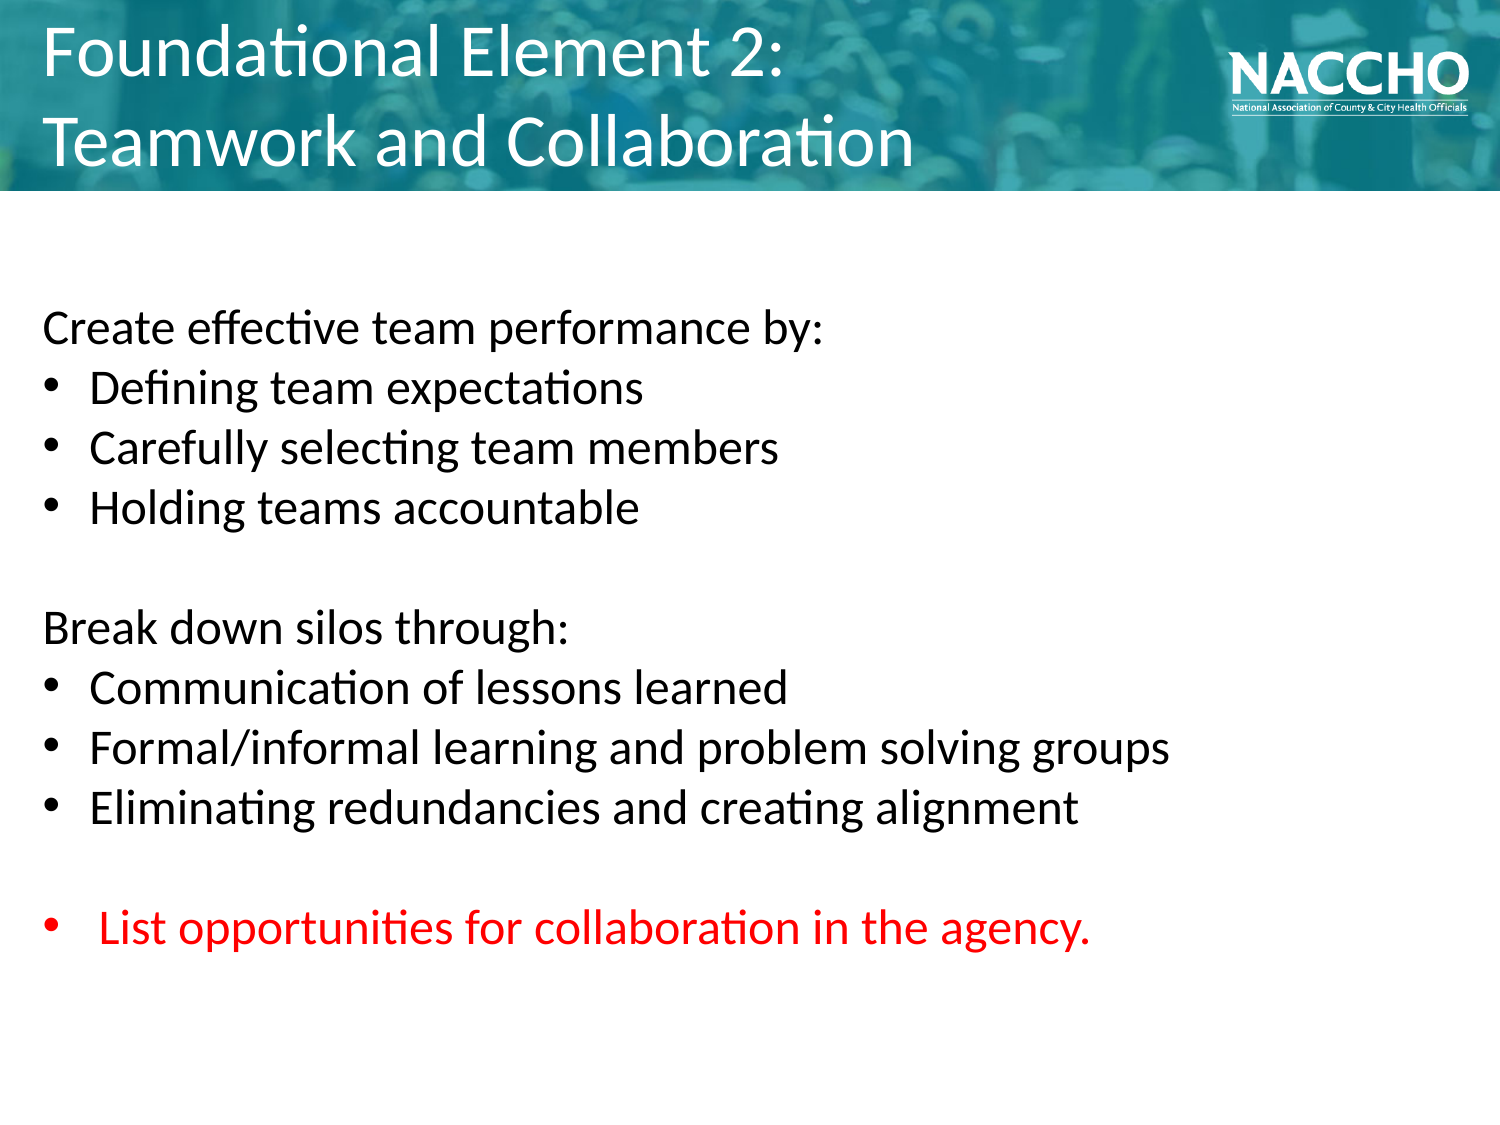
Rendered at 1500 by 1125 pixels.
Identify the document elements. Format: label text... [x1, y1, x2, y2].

picture [0, 0, 1500, 192]
text_box Create effective team performance by: Defining team expectations Carefully selecting team members Holding teams accountable Break down silos through: Communication of lessons learned Formal/informal learning and problem solving groups Eliminating redundancies and creating alignment List opportunities for collaboration in the agency. [27, 242, 1371, 1053]
